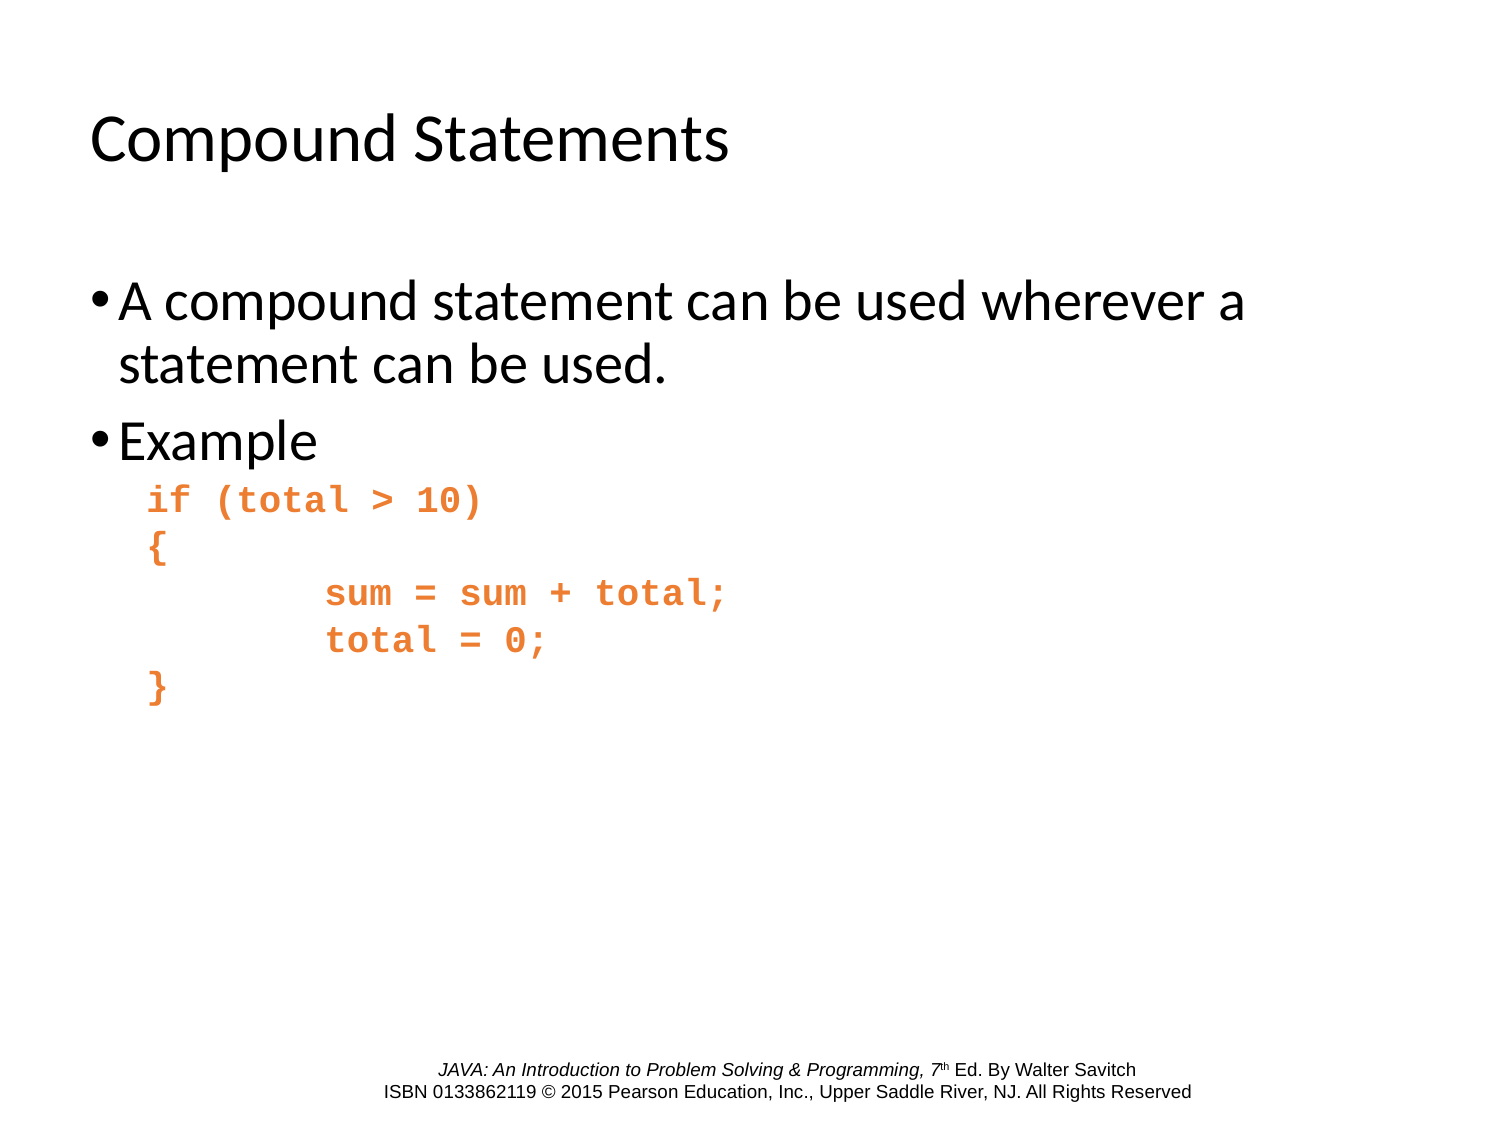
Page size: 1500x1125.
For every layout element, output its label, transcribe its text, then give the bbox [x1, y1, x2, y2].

list A compound statement can be used wherever a statement can be used. Example if (total > 10) { sum = sum + total; total = 0; } [75, 262, 1425, 923]
title Compound Statements [75, 76, 1425, 202]
